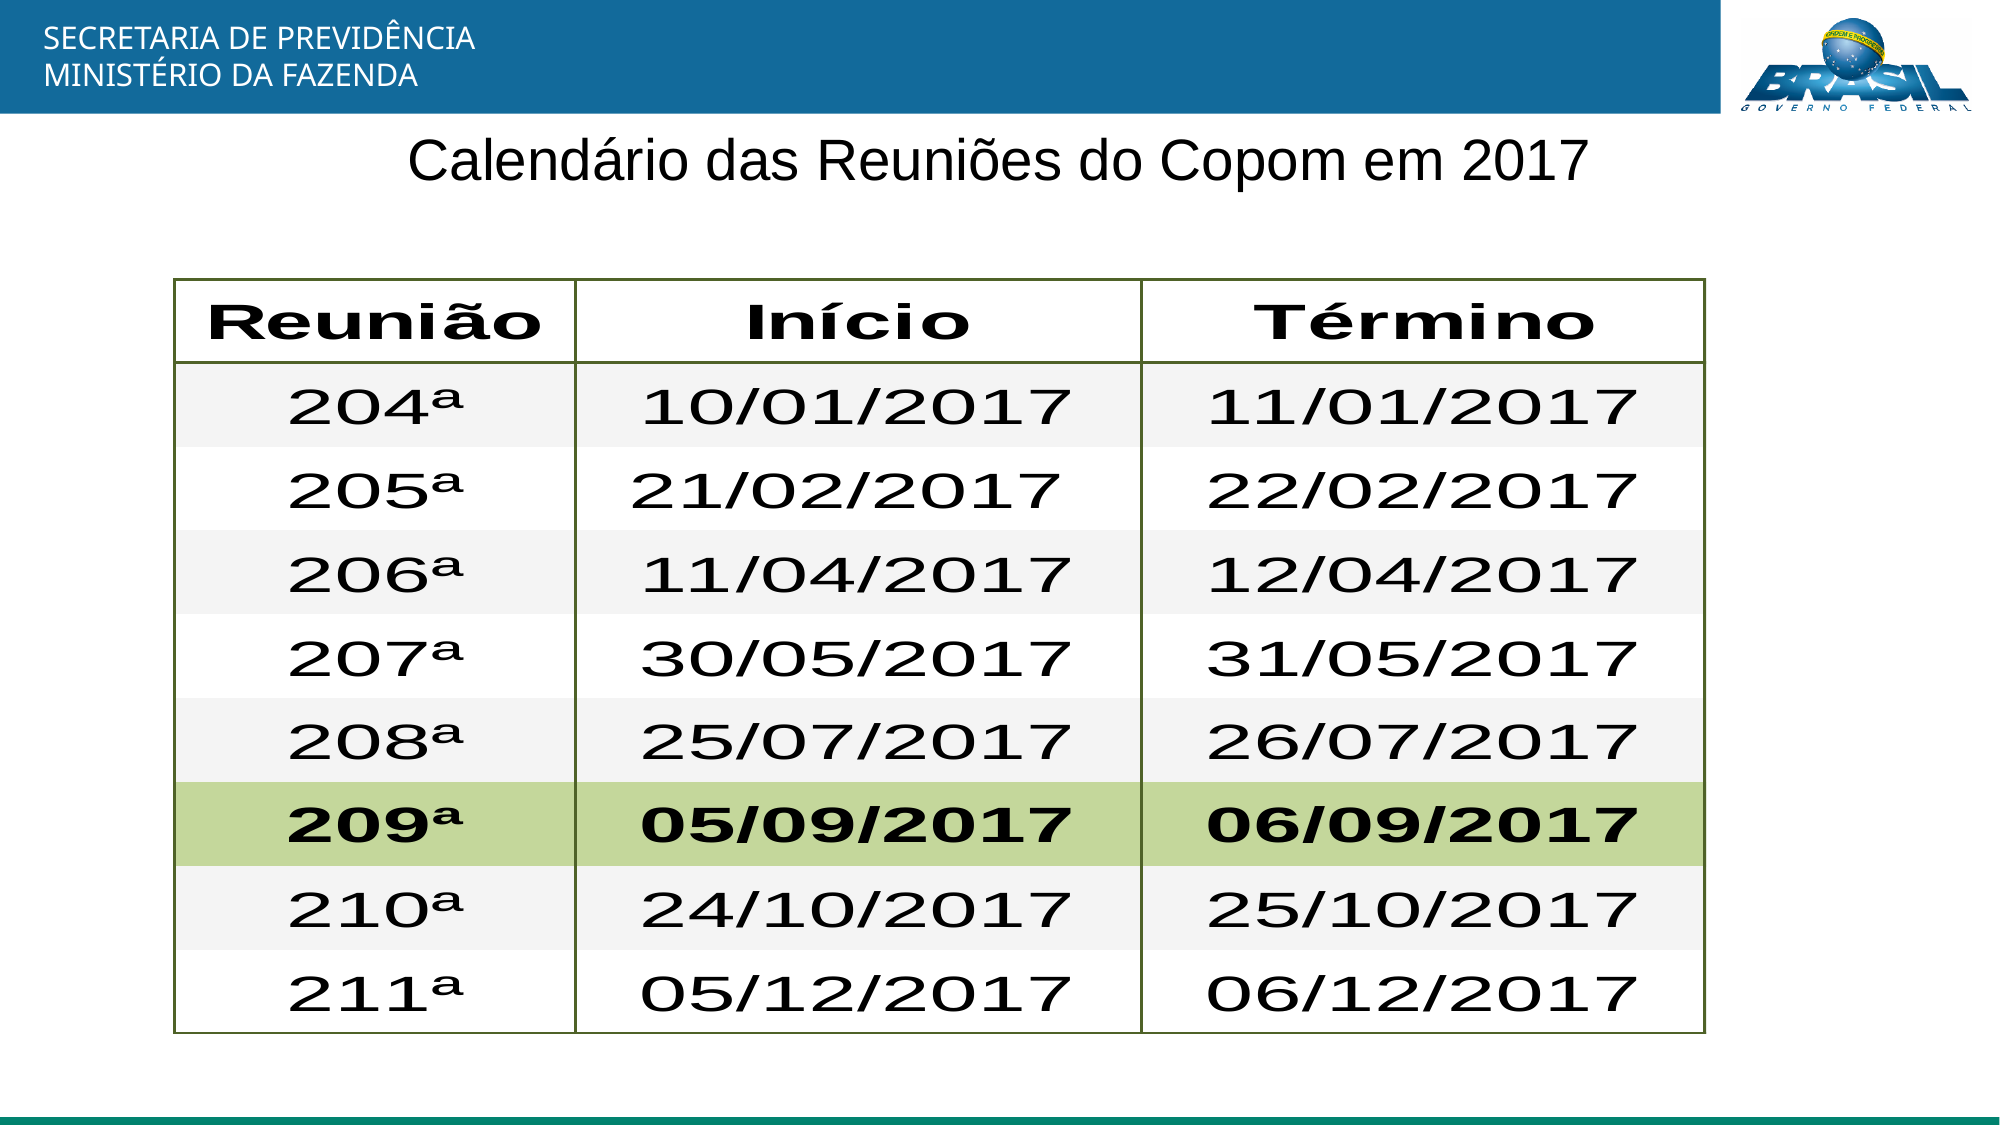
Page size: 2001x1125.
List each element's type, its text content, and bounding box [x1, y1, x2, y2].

text_box Calendário das Reuniões do Copom em 2017 [99, 115, 1900, 232]
picture [1741, 18, 1972, 111]
picture [172, 278, 1709, 1036]
picture [0, 1117, 2000, 1125]
